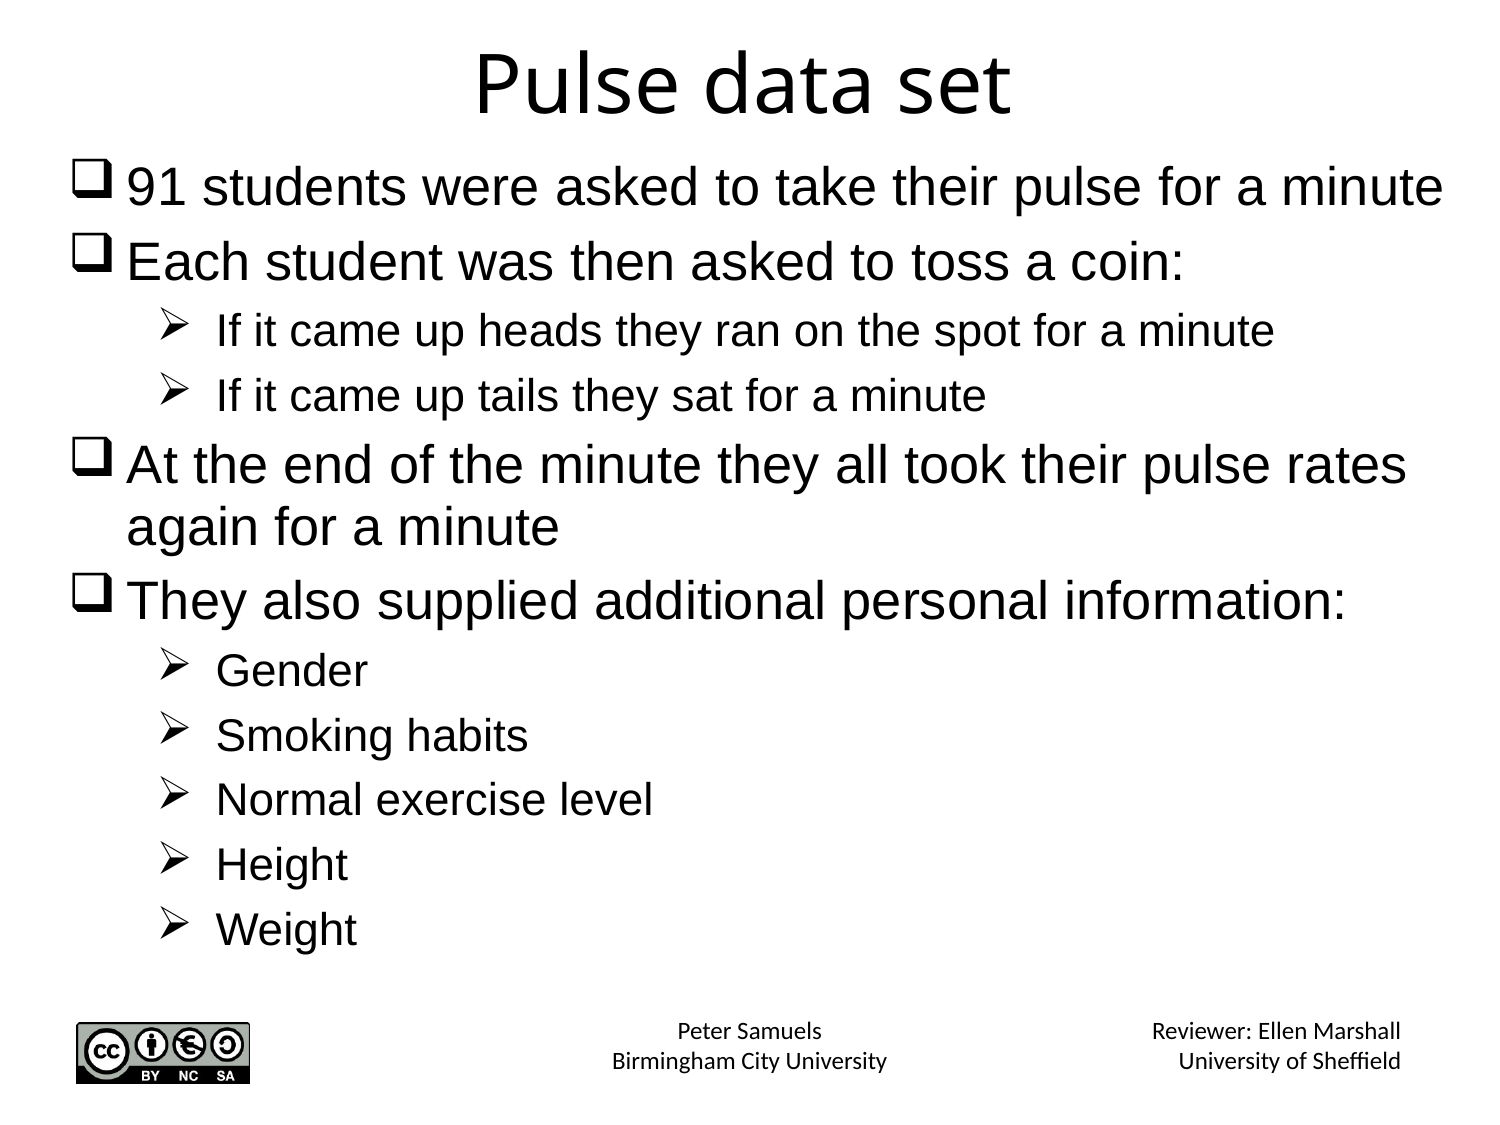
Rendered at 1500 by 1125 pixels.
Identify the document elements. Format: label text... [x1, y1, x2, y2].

title Pulse data set [105, 23, 1381, 138]
text_box Peter Samuels Birmingham City University [549, 1007, 951, 1083]
list 91 students were asked to take their pulse for a minute Each student was then asked to toss a coin: If it came up heads they ran on the spot for a minute If it came up tails they sat for a minute At the end of the minute they all took their pulse rates again for a minute They also supplied additional personal information: Gender Smoking habits Normal exercise level Height Weight [53, 149, 1471, 976]
text_box Reviewer: Ellen Marshall University of Sheffield [1038, 1007, 1417, 1083]
picture [76, 1022, 251, 1084]
